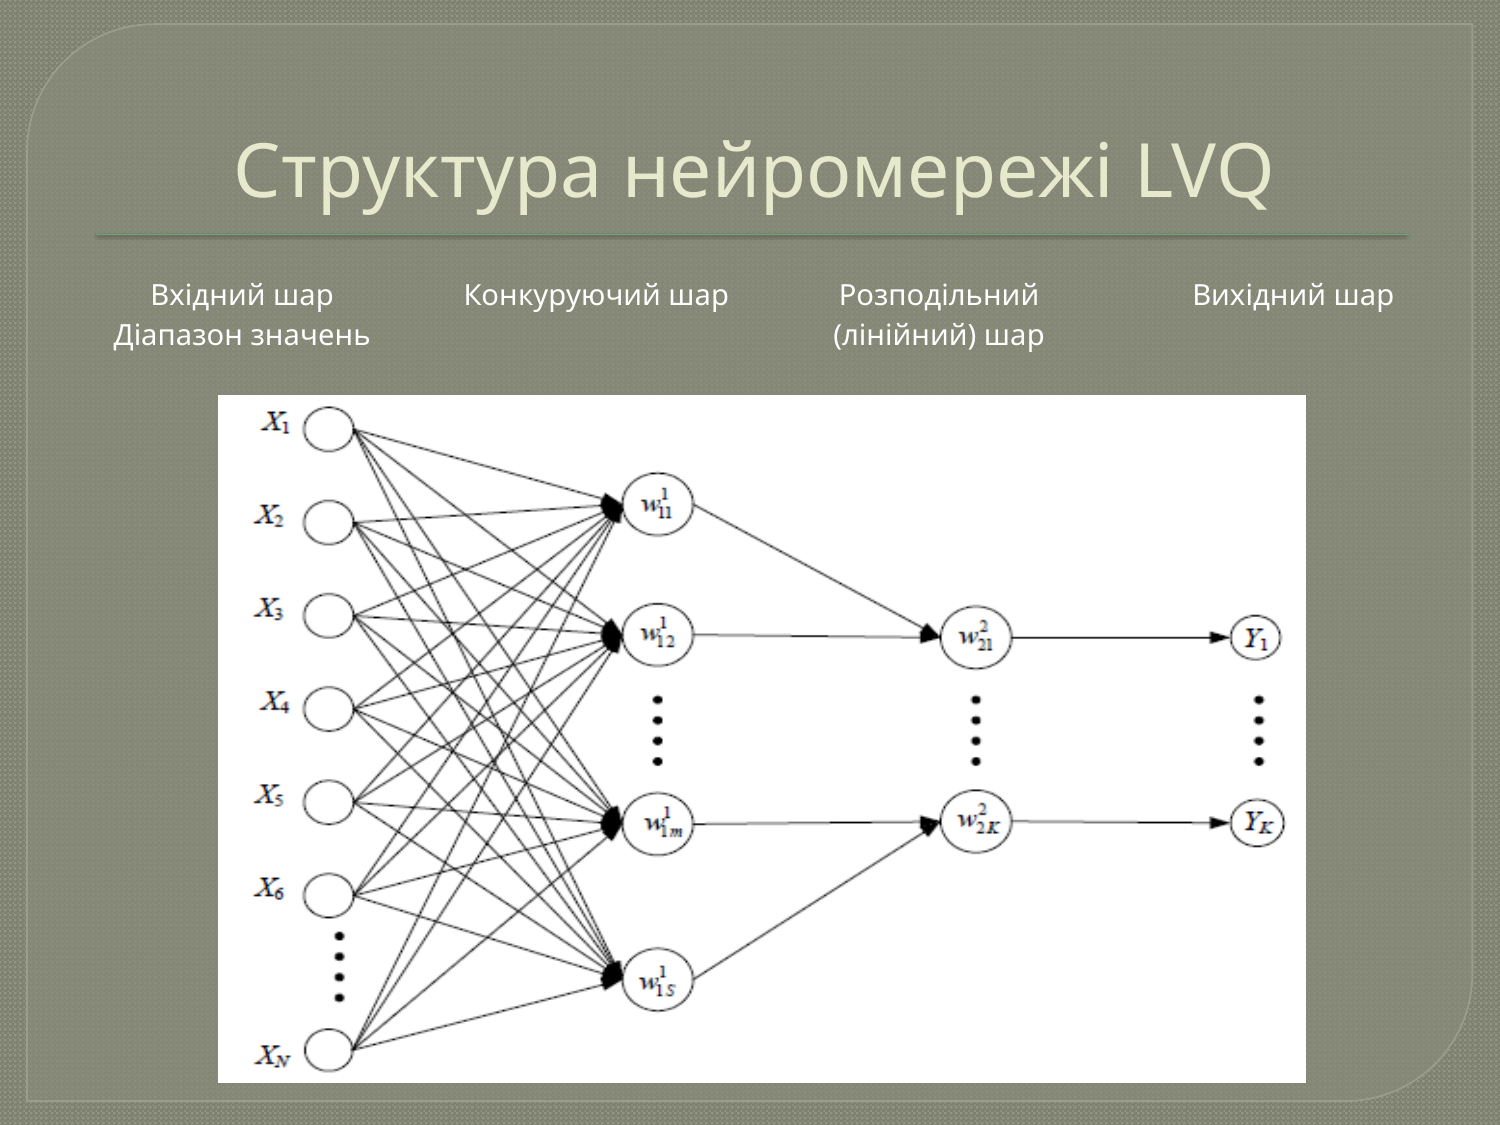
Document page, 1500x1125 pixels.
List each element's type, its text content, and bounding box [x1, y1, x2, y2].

picture [218, 394, 1306, 1083]
title Структура нейромережі LVQ [75, 41, 1425, 220]
